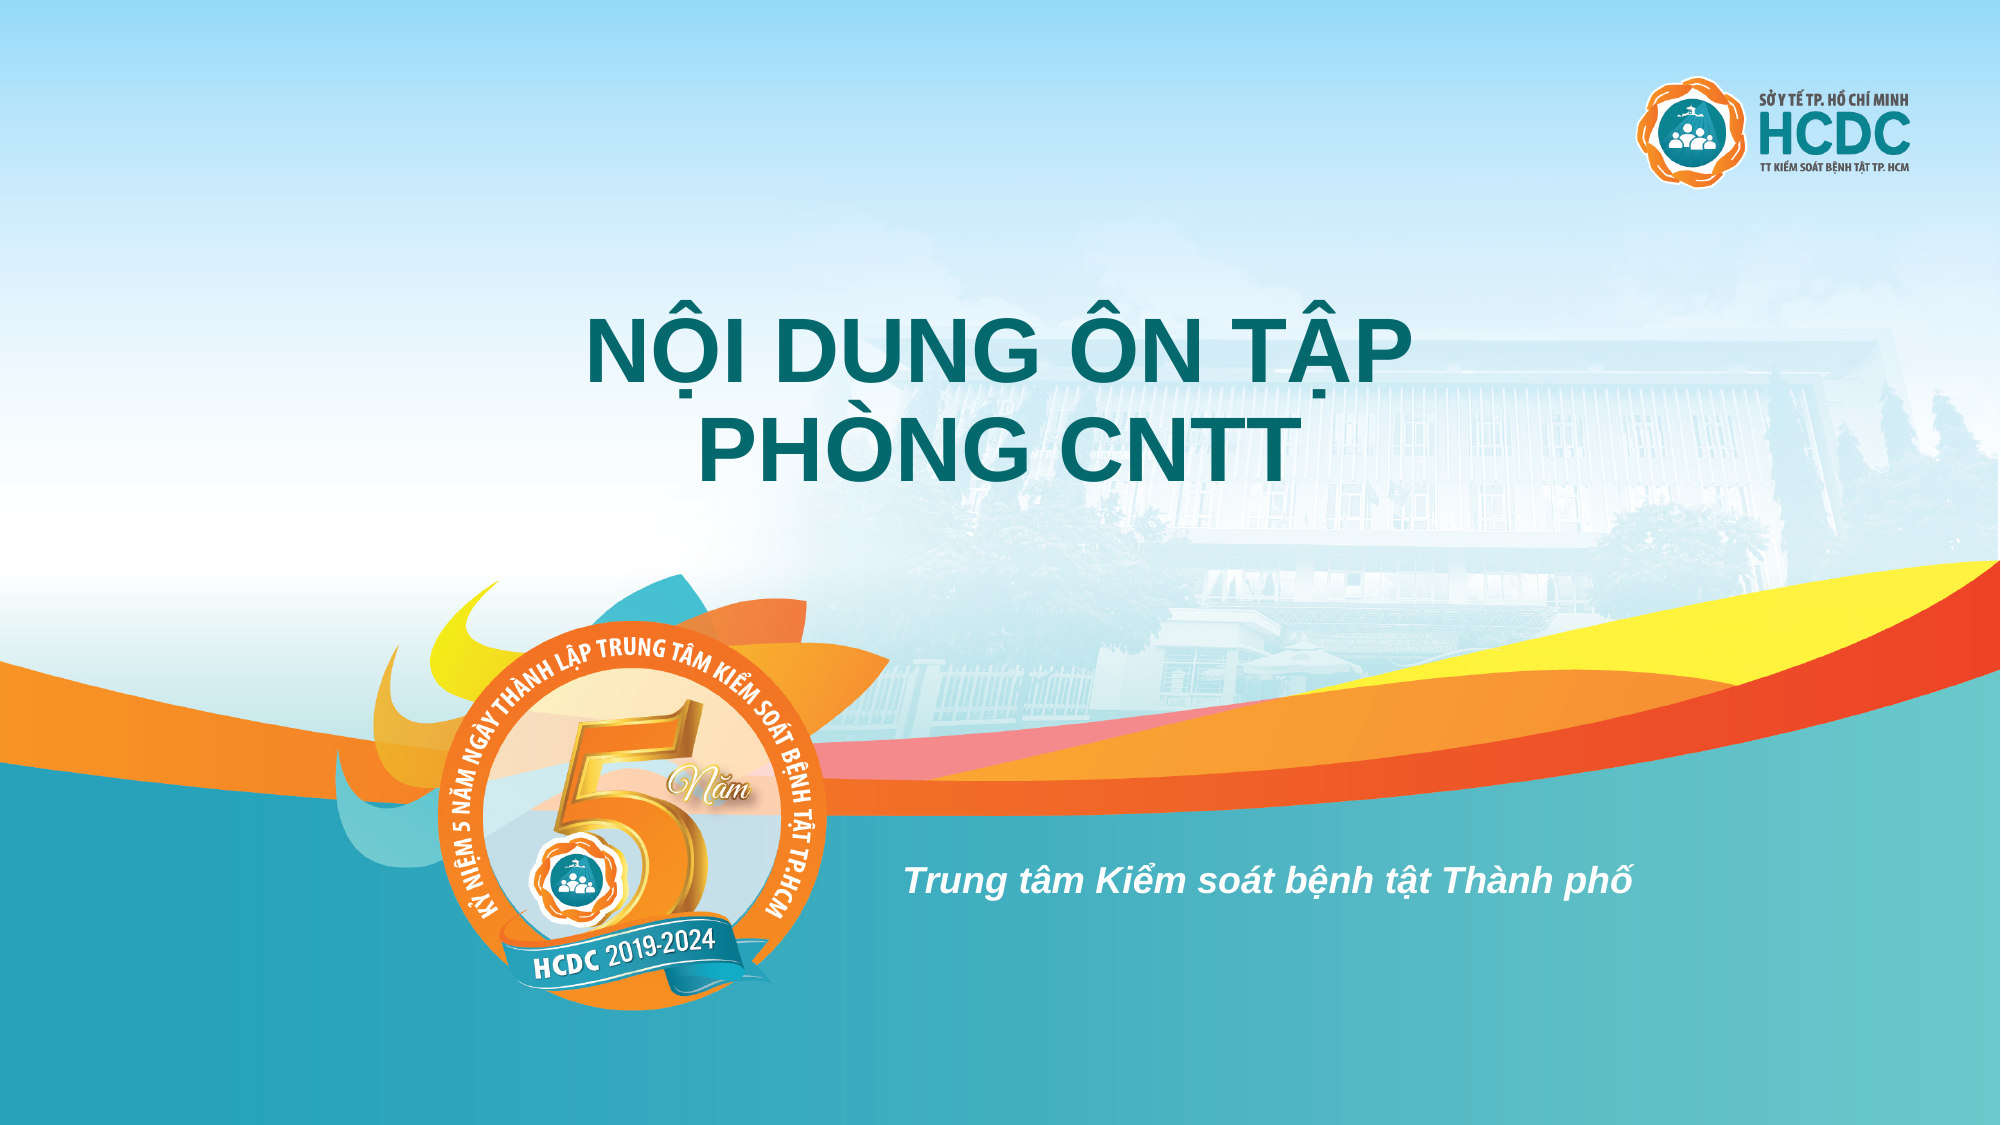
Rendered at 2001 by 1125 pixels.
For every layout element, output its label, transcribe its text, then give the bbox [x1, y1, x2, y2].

title NỘI DUNG ÔN TẬP PHÒNG CNTT [249, 220, 1750, 509]
subtitle Trung tâm Kiểm soát bệnh tật Thành phố [887, 853, 2000, 1125]
picture [0, 0, 2001, 1125]
